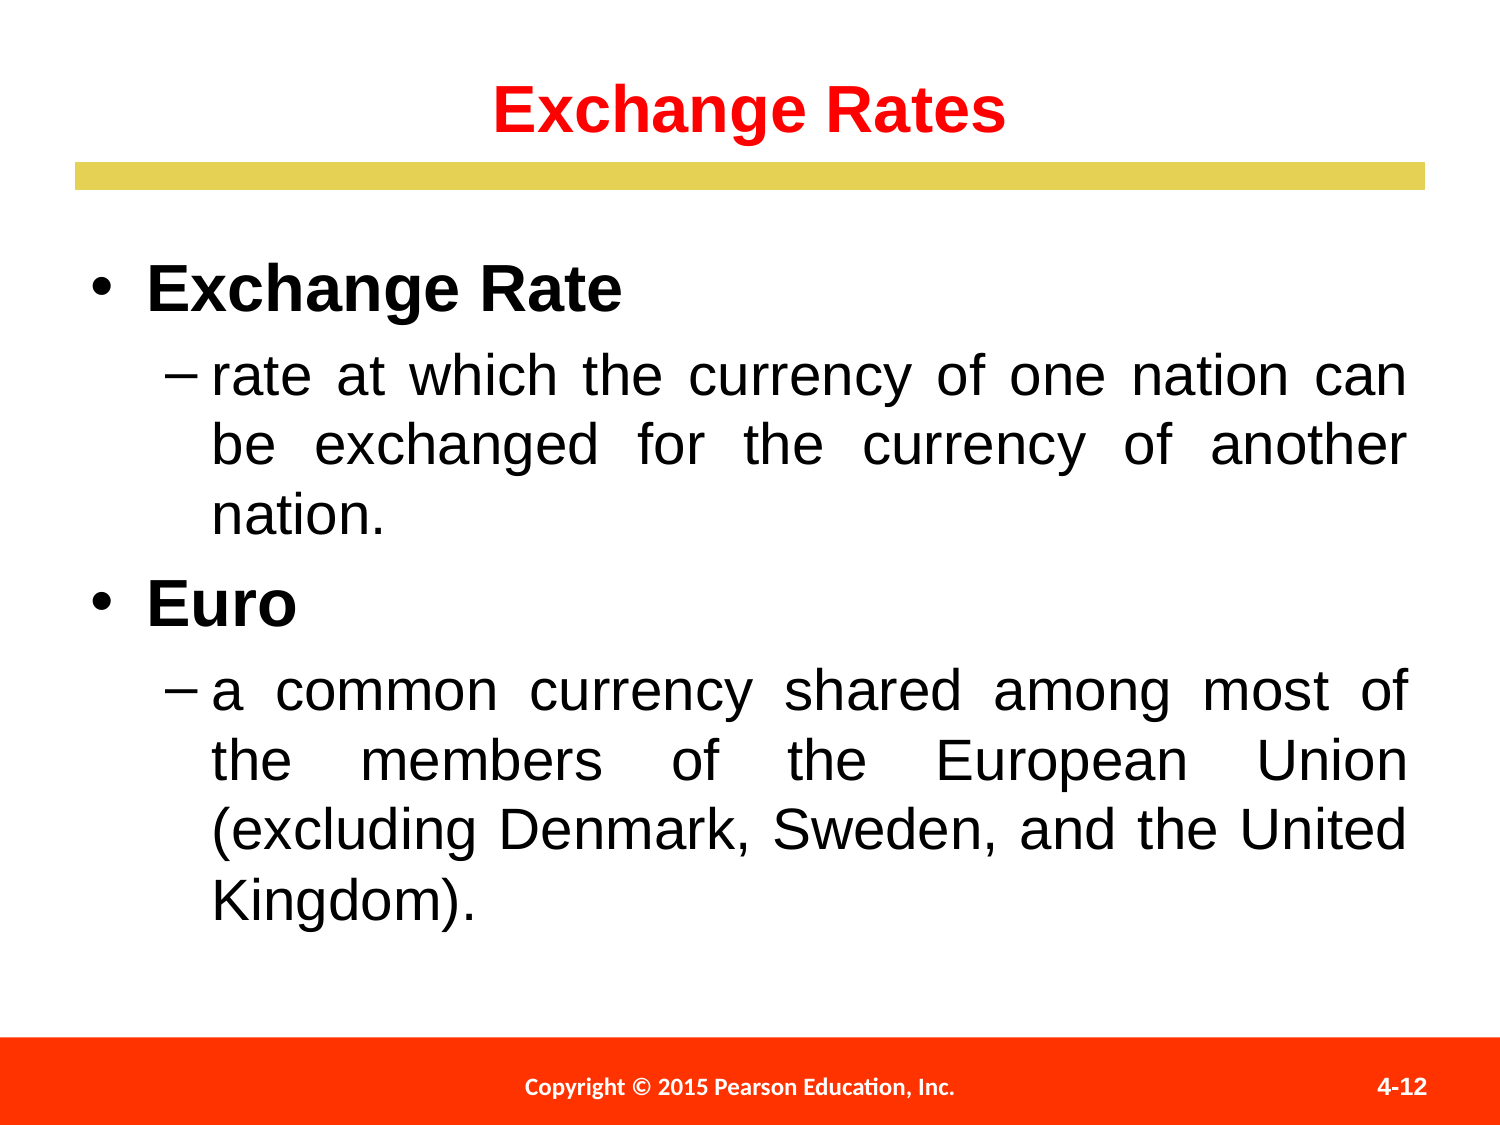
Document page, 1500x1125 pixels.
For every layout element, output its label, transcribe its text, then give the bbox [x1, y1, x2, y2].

list Exchange Rate rate at which the currency of one nation can be exchanged for the currency of another nation. Euro a common currency shared among most of the members of the European Union (excluding Denmark, Sweden, and the United Kingdom). [74, 237, 1426, 988]
title Exchange Rates [74, 12, 1426, 201]
